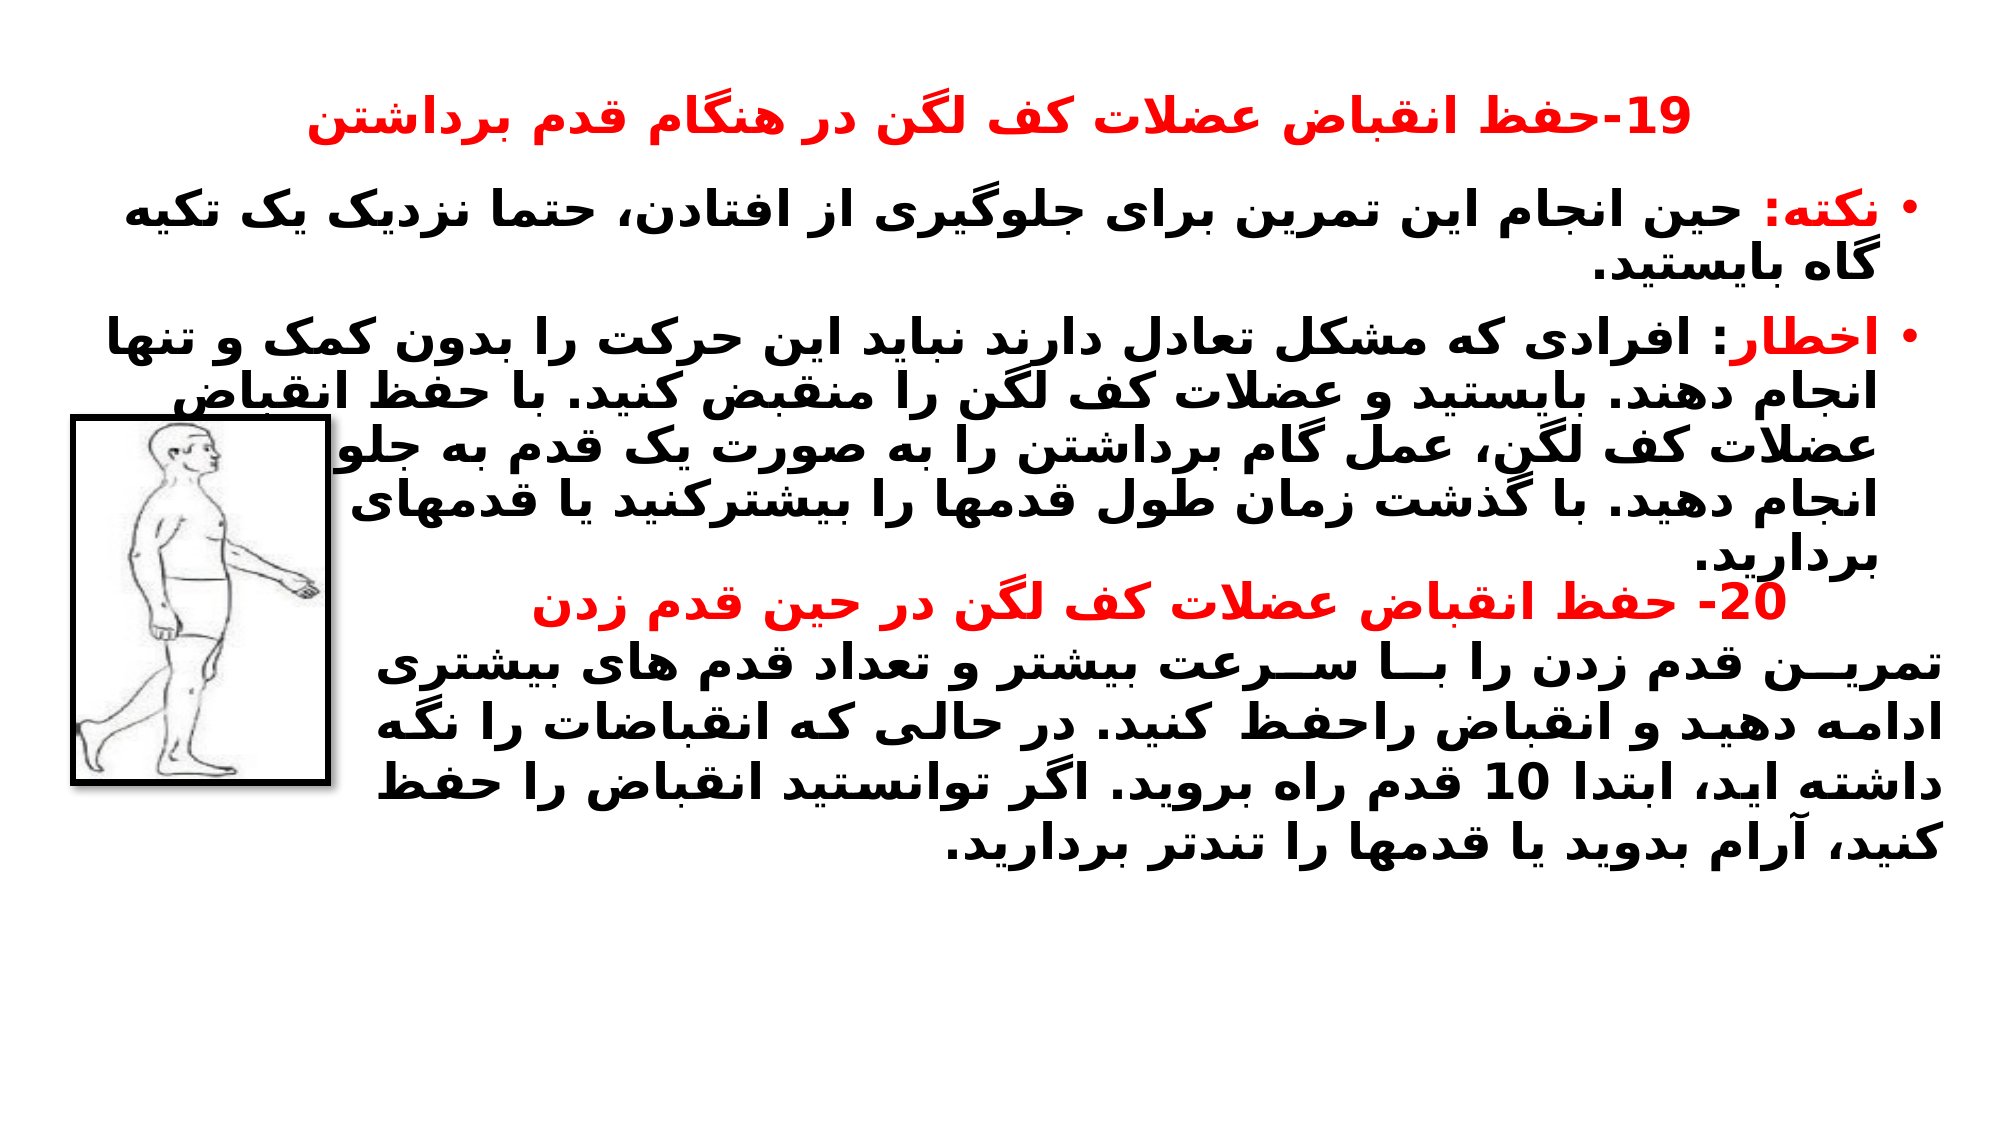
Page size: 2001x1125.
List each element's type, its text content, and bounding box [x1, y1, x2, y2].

list نکته: حین انجام این تمرین برای جلوگیری از افتادن، حتما نزدیک یک تکیه گاه بایستید. اخطار: افرادی که مشکل تعادل دارند نباید این حرکت را بدون کمک و تنها انجام دهند. بایستید و عضلات کف لگن را منقبض کنید. با حفظ انقباض عضلات کف لگن، عمل گام برداشتن را به صورت یک قدم به جلو و عقب انجام دهید. با گذشت زمان طول قدمها را بیشترکنید یا قدمهای سریعتری بردارید. [87, 175, 1934, 986]
picture [75, 420, 326, 780]
text_box 20- حفظ انقباض عضلات کف لگن در حین قدم زدن تمرین قدم زدن را با سرعت بیشتر و تعداد قدم های بیشتری ادامه دهید و انقباض راحفظ کنید. در حالی که انقباضات را نگه داشته اید، ابتدا 10 قدم راه بروید. اگر توانستید انقباض را حفظ کنید، آرام بدوید یا قدمها را تندتر بردارید. [361, 562, 1960, 938]
title 19-حفظ انقباض عضلات کف لگن در هنگام قدم برداشتن [137, 59, 1863, 176]
